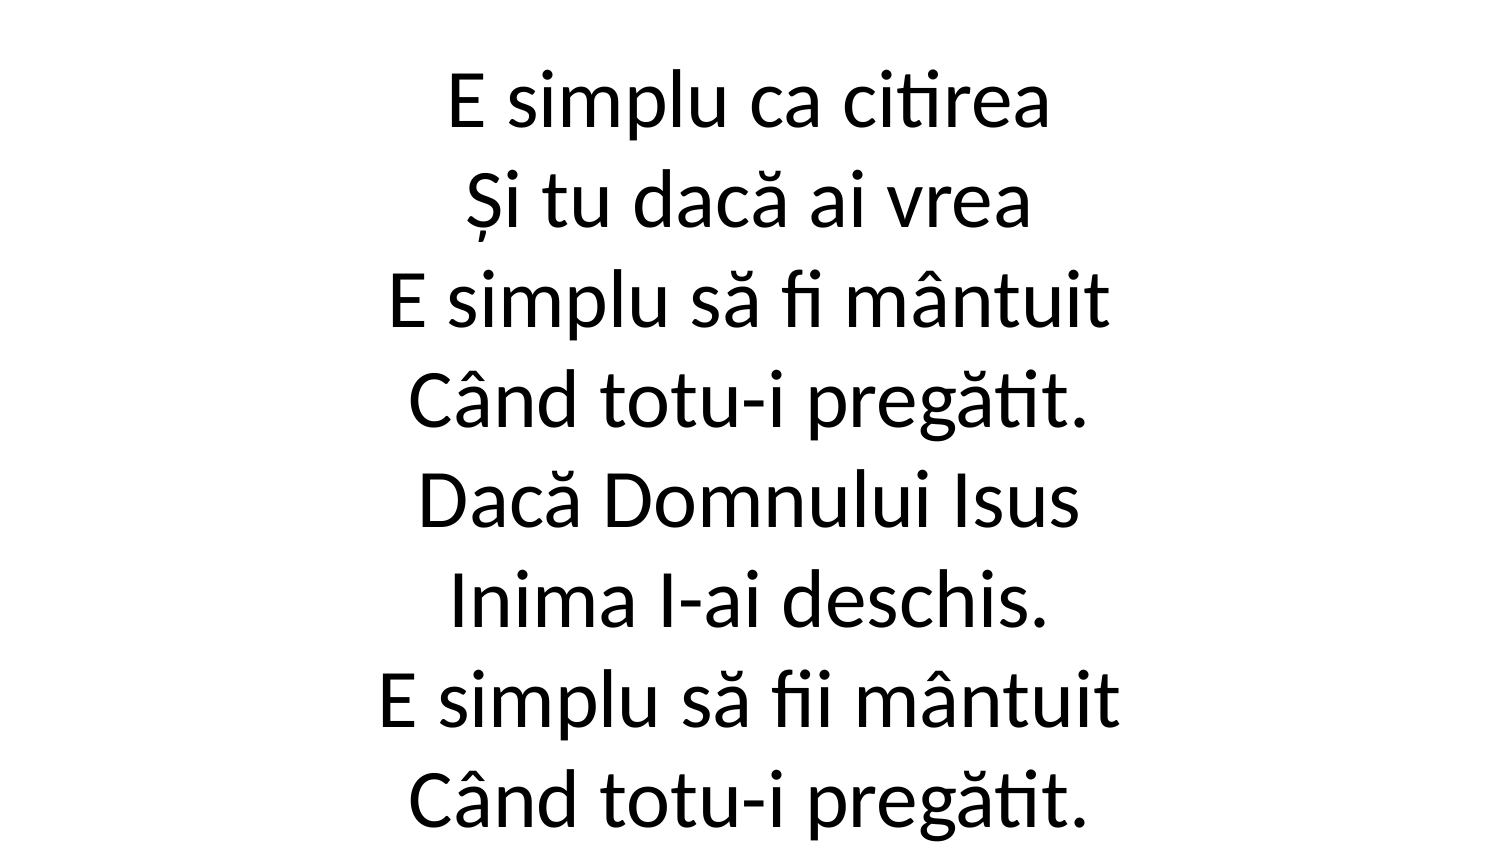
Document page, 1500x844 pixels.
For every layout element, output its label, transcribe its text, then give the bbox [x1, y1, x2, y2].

text_box E simplu ca citirea Și tu dacă ai vrea E simplu să fi mântuit Când totu-i pregătit. Dacă Domnului Isus Inima I-ai deschis. E simplu să fii mântuit Când totu-i pregătit. [363, 0, 1137, 844]
